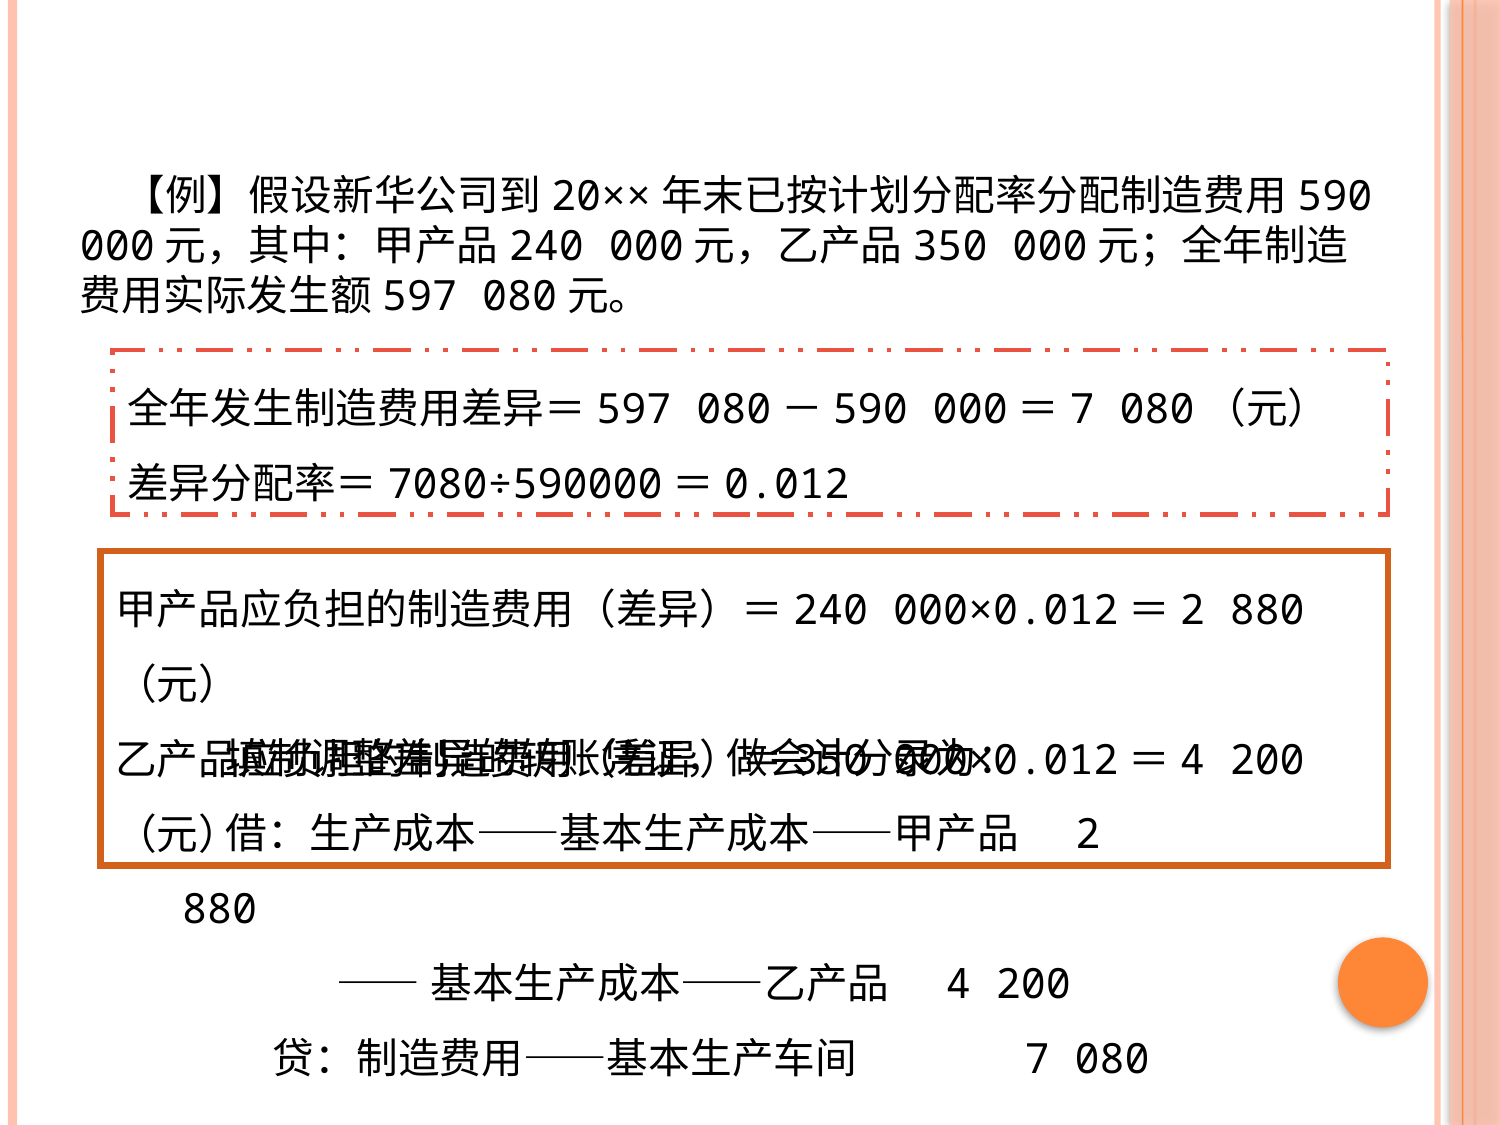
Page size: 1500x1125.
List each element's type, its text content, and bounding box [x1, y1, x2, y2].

text_box 填制调整差异的转账凭证，做会计分录为： 借：生产成本——基本生产成本——甲产品 2 880 ——基本生产成本——乙产品 4 200 贷：制造费用——基本生产车间 7 080 [167, 866, 1172, 1052]
text_box 【例】假设新华公司到20××年末已按计划分配率分配制造费用590 000元，其中：甲产品240 000元，乙产品350 000元；全年制造费用实际发生额597 080元。 [65, 161, 1400, 326]
text_box 甲产品应负担的制造费用（差异）＝240 000×0.012＝2 880（元） 乙产品应负担的制造费用（差异）＝350 000×0.012＝4 200（元） [100, 550, 1388, 866]
text_box 全年发生制造费用差异＝597 080－590 000＝7 080（元） 差异分配率＝7080÷590000＝0.012 [112, 349, 1388, 515]
